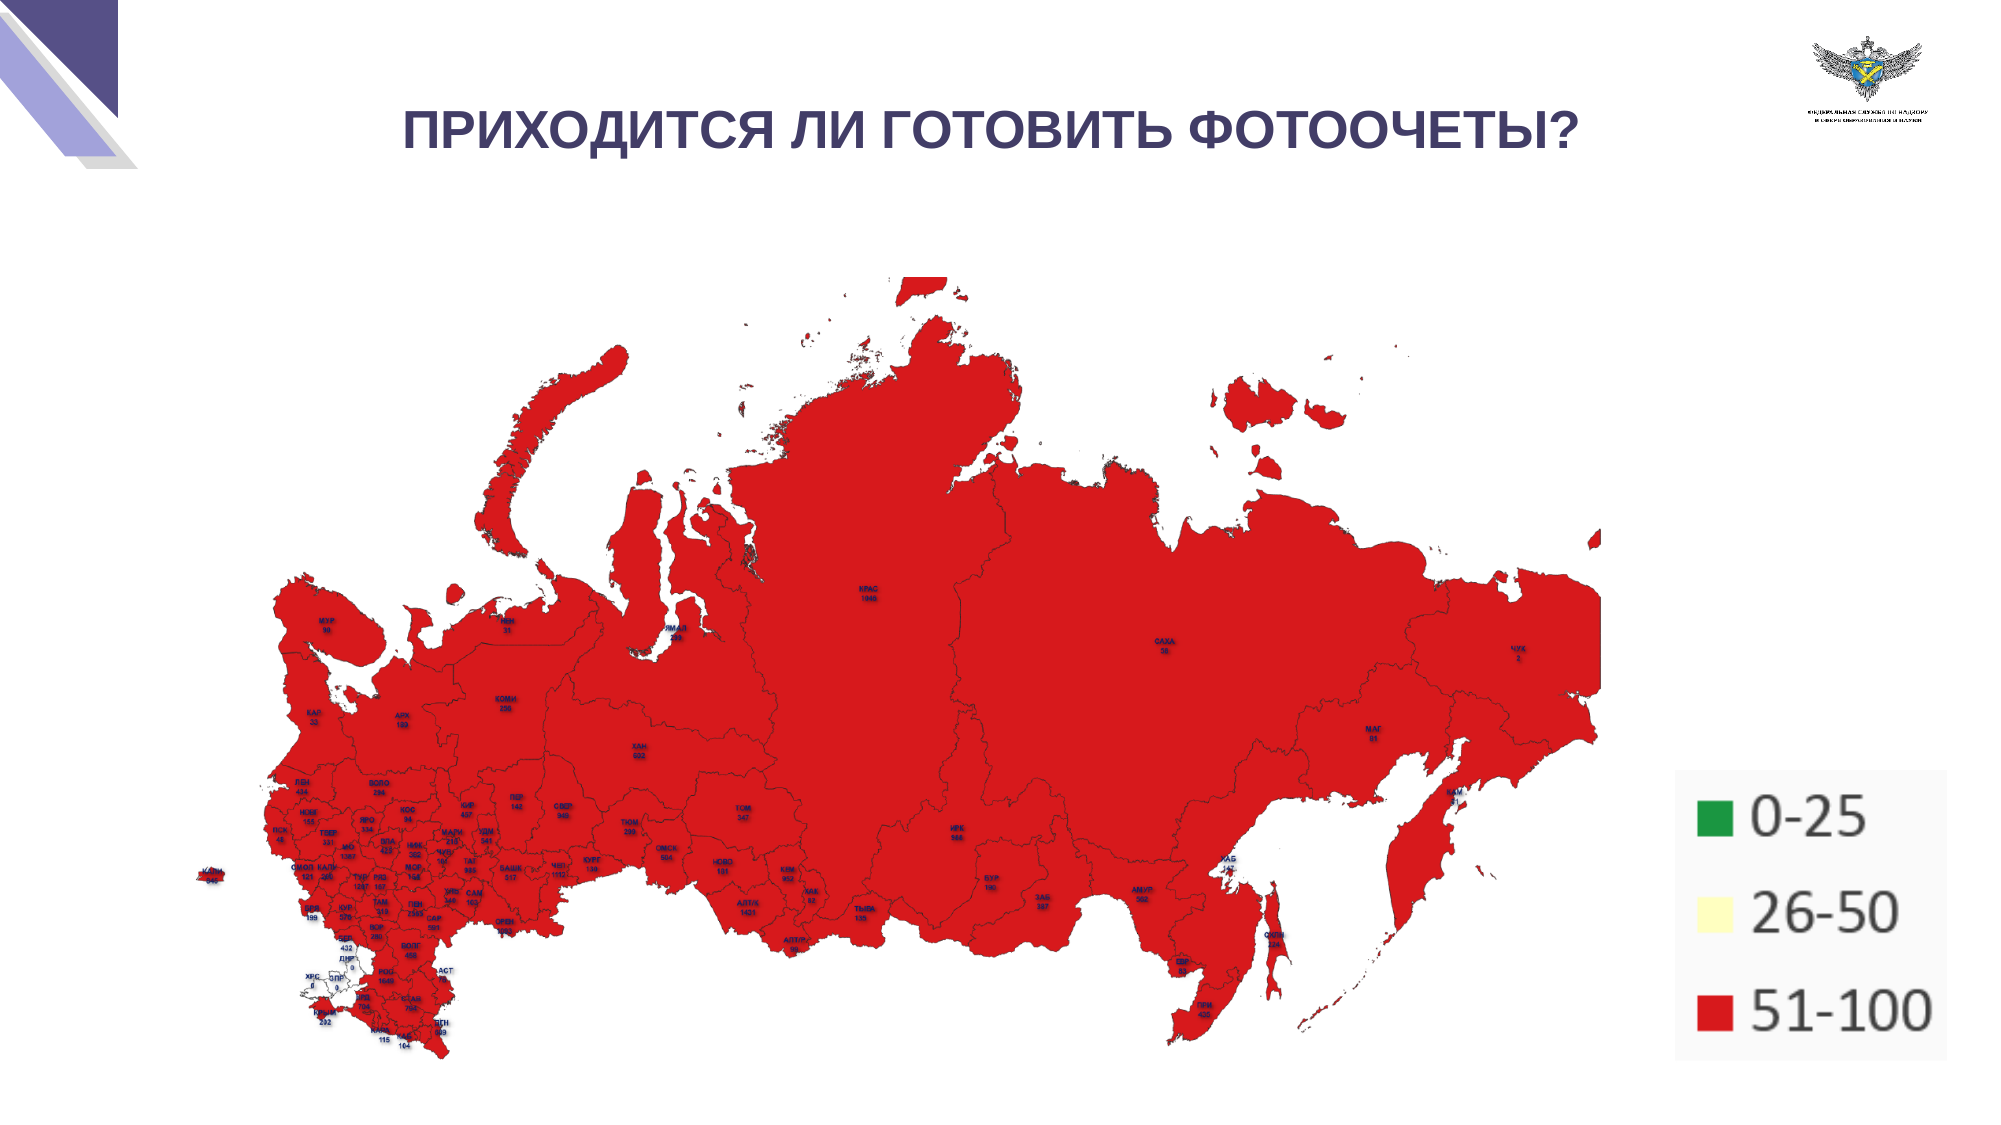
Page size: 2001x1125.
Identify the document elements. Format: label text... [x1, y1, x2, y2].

picture [1808, 35, 1928, 122]
picture [0, 277, 1953, 1085]
text_box ПРИХОДИТСЯ ЛИ ГОТОВИТЬ ФОТООЧЕТЫ? [387, 88, 1676, 167]
